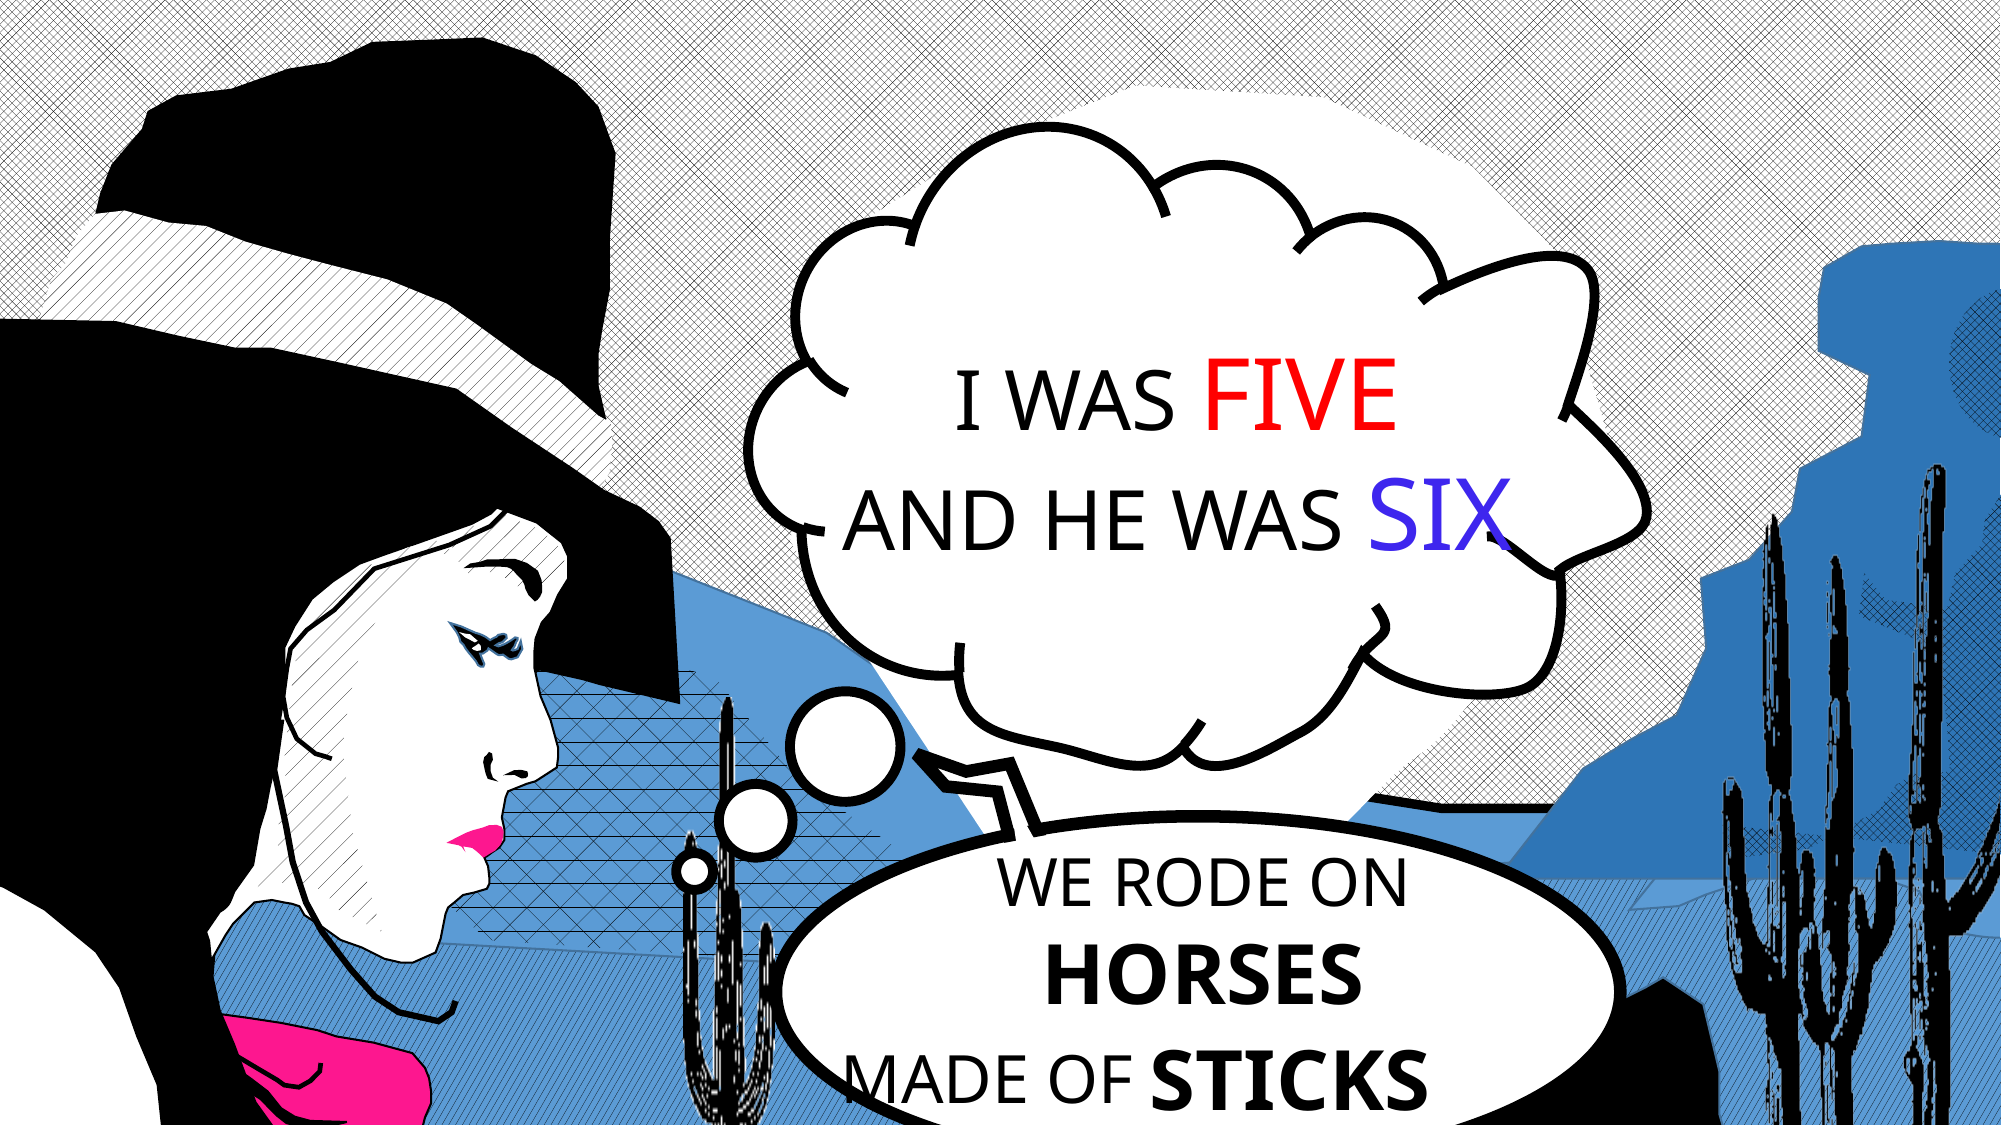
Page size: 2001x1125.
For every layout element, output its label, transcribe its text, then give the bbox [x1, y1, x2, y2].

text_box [775, 753, 1621, 1125]
text_box I WAS FIVE AND HE WAS SIX [827, 323, 1497, 457]
text_box [747, 125, 1497, 457]
text_box [1030, 84, 1547, 285]
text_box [681, 457, 2000, 1125]
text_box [1497, 241, 2000, 457]
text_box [0, 37, 681, 1125]
text_box [863, 159, 958, 224]
